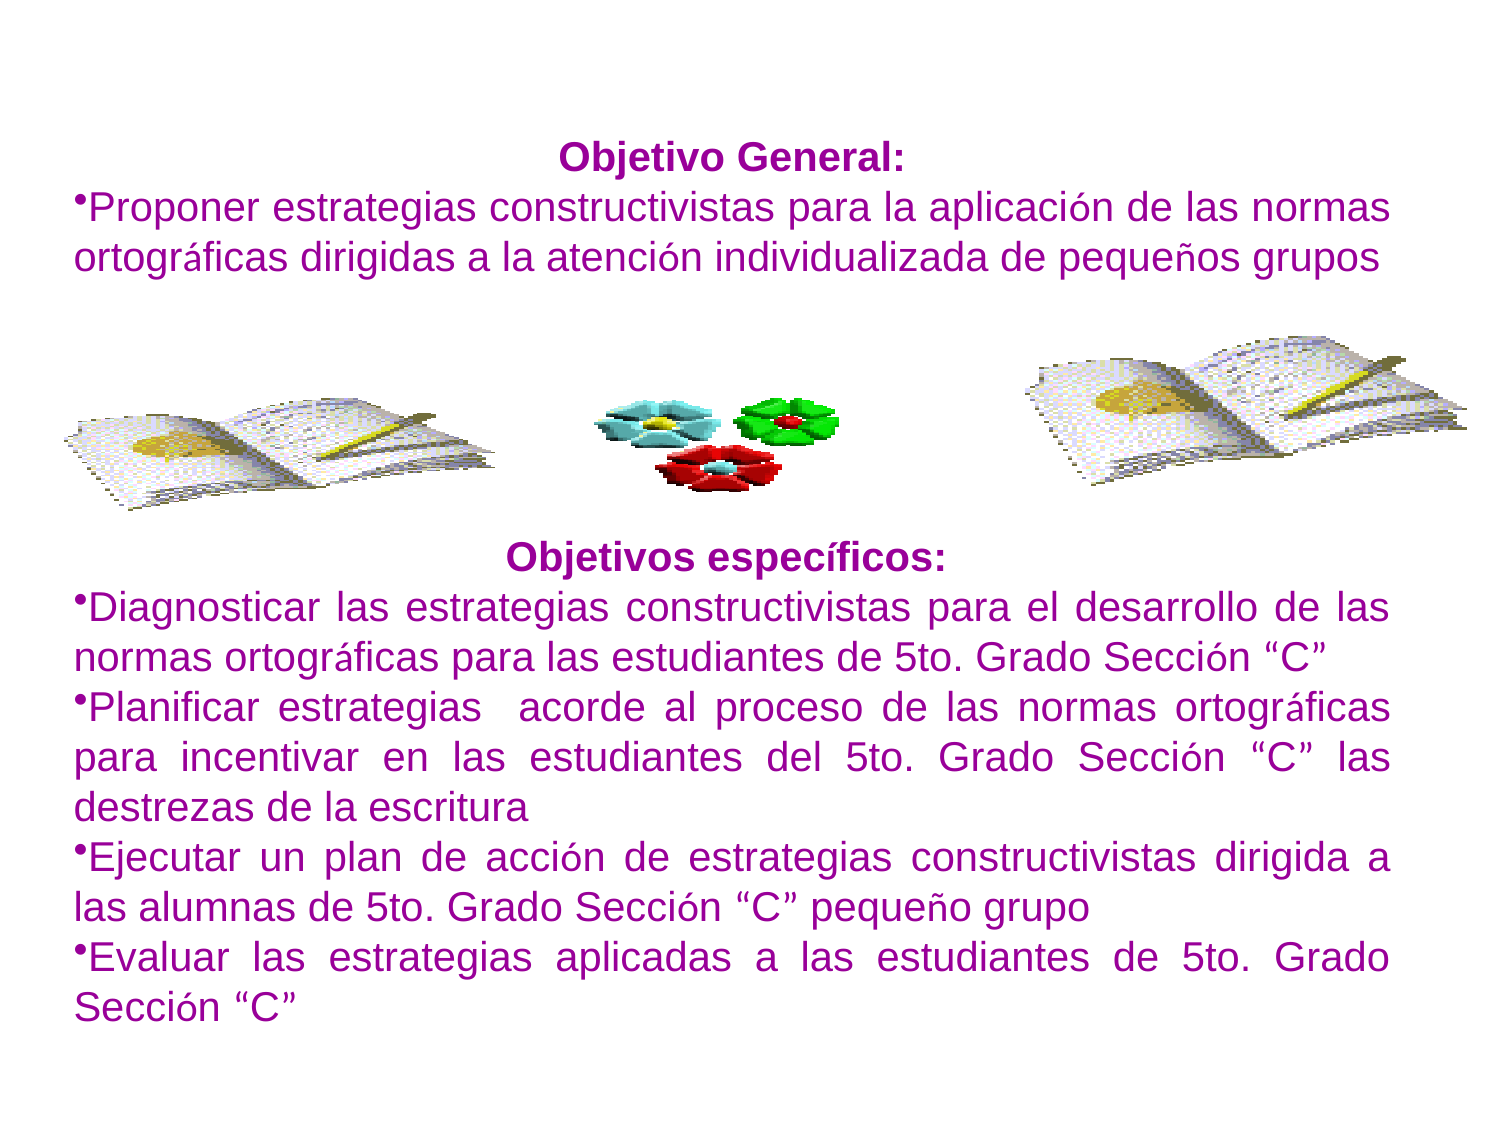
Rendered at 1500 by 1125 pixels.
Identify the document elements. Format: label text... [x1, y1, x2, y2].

text_box Objetivo General: Proponer estrategias constructivistas para la aplicación de las normas ortográficas dirigidas a la atención individualizada de pequeños grupos Objetivos específicos: Diagnosticar las estrategias constructivistas para el desarrollo de las normas ortográficas para las estudiantes de 5to. Grado Sección “C” Planificar estrategias acorde al proceso de las normas ortográficas para incentivar en las estudiantes del 5to. Grado Sección “C” las destrezas de la escritura Ejecutar un plan de acción de estrategias constructivistas dirigida a las alumnas de 5to. Grado Sección “C” pequeño grupo Evaluar las estrategias aplicadas a las estudiantes de 5to. Grado Sección “C” [58, 121, 1407, 1125]
picture [573, 386, 868, 505]
picture [1007, 304, 1500, 493]
picture [46, 374, 528, 516]
